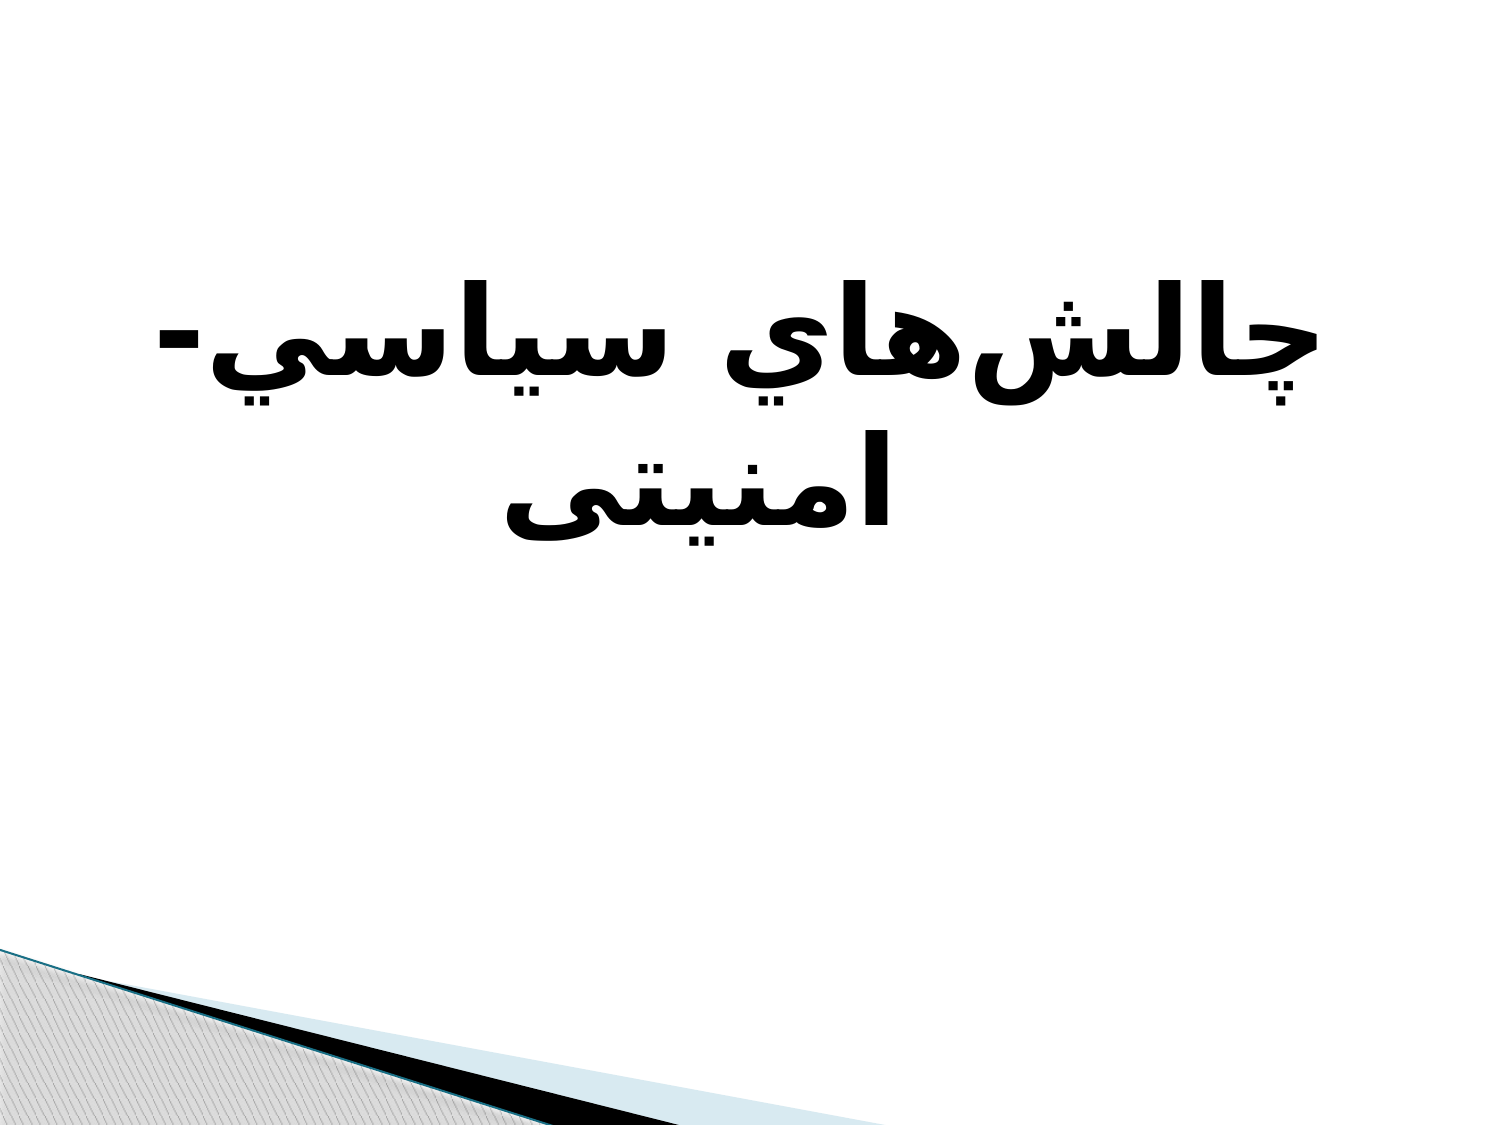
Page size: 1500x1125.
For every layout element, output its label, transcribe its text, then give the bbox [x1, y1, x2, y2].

list چالش‌هاي سياسي- امنیتی [75, 243, 1425, 986]
